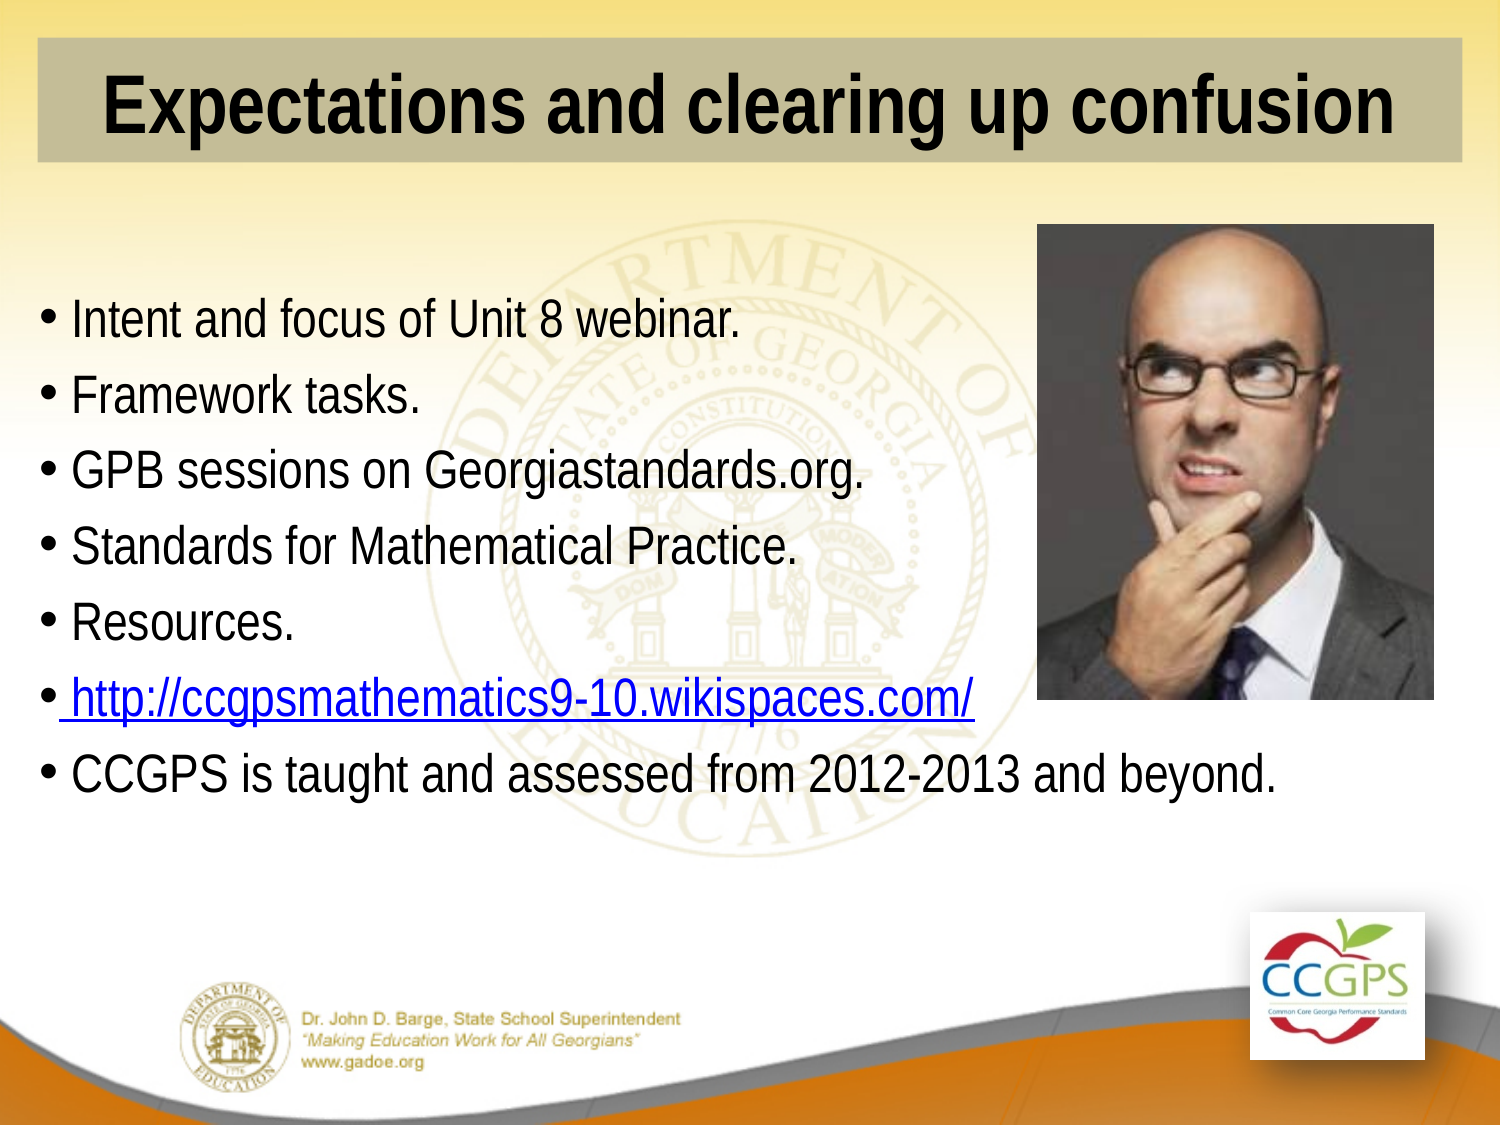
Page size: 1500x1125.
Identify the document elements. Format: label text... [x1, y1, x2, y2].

picture [1037, 224, 1434, 701]
subtitle Intent and focus of Unit 8 webinar. Framework tasks. GPB sessions on Georgiastandards.org. Standards for Mathematical Practice. Resources. http://ccgpsmathematics9-10.wikispaces.com/ CCGPS is taught and assessed from 2012-2013 and beyond. [24, 199, 1500, 976]
title Expectations and clearing up confusion [37, 37, 1463, 163]
picture [0, 0, 1500, 1125]
